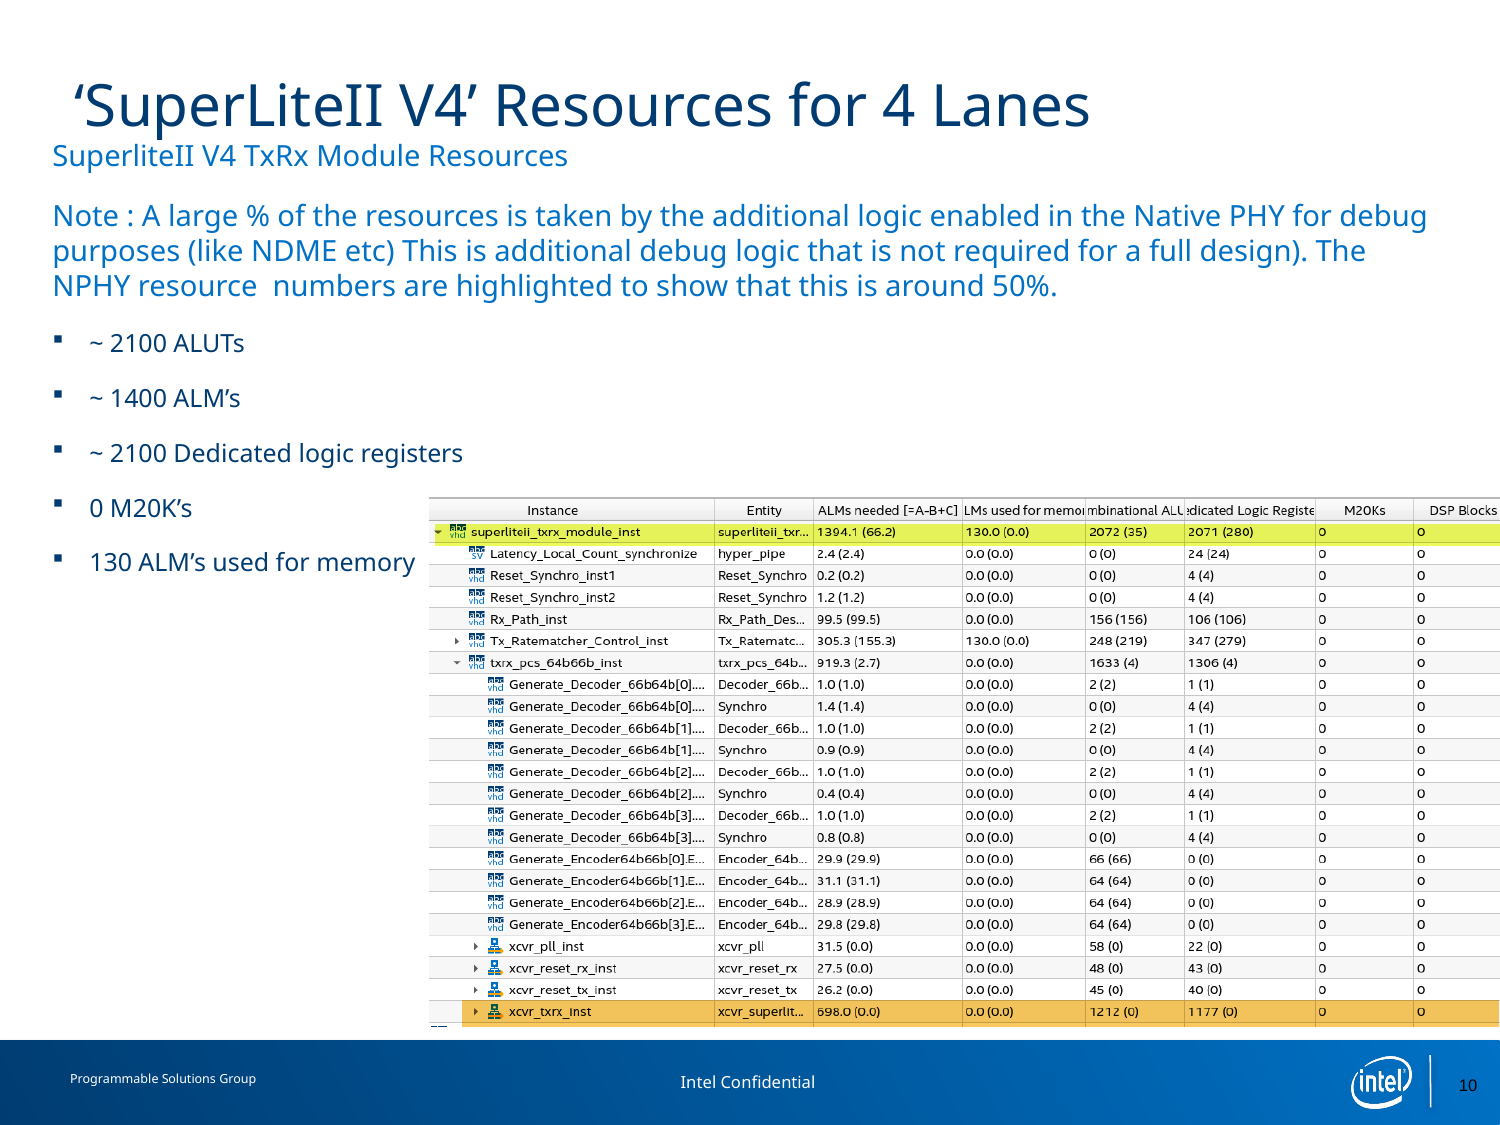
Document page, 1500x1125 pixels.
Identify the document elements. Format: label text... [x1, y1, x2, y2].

picture [429, 496, 1500, 1028]
slide_number 10 [1127, 1055, 1478, 1116]
title ‘SuperLiteII V4’ Resources for 4 Lanes [74, 67, 1425, 137]
list SuperliteII V4 TxRx Module Resources Note : A large % of the resources is taken by the additional logic enabled in the Native PHY for debug purposes (like NDME etc) This is additional debug logic that is not required for a full design). The NPHY resource numbers are highlighted to show that this is around 50%. ~ 2100 ALUTs ~ 1400 ALM’s ~ 2100 Dedicated logic registers 0 M20K’s 130 ALM’s used for memory [52, 137, 1448, 963]
